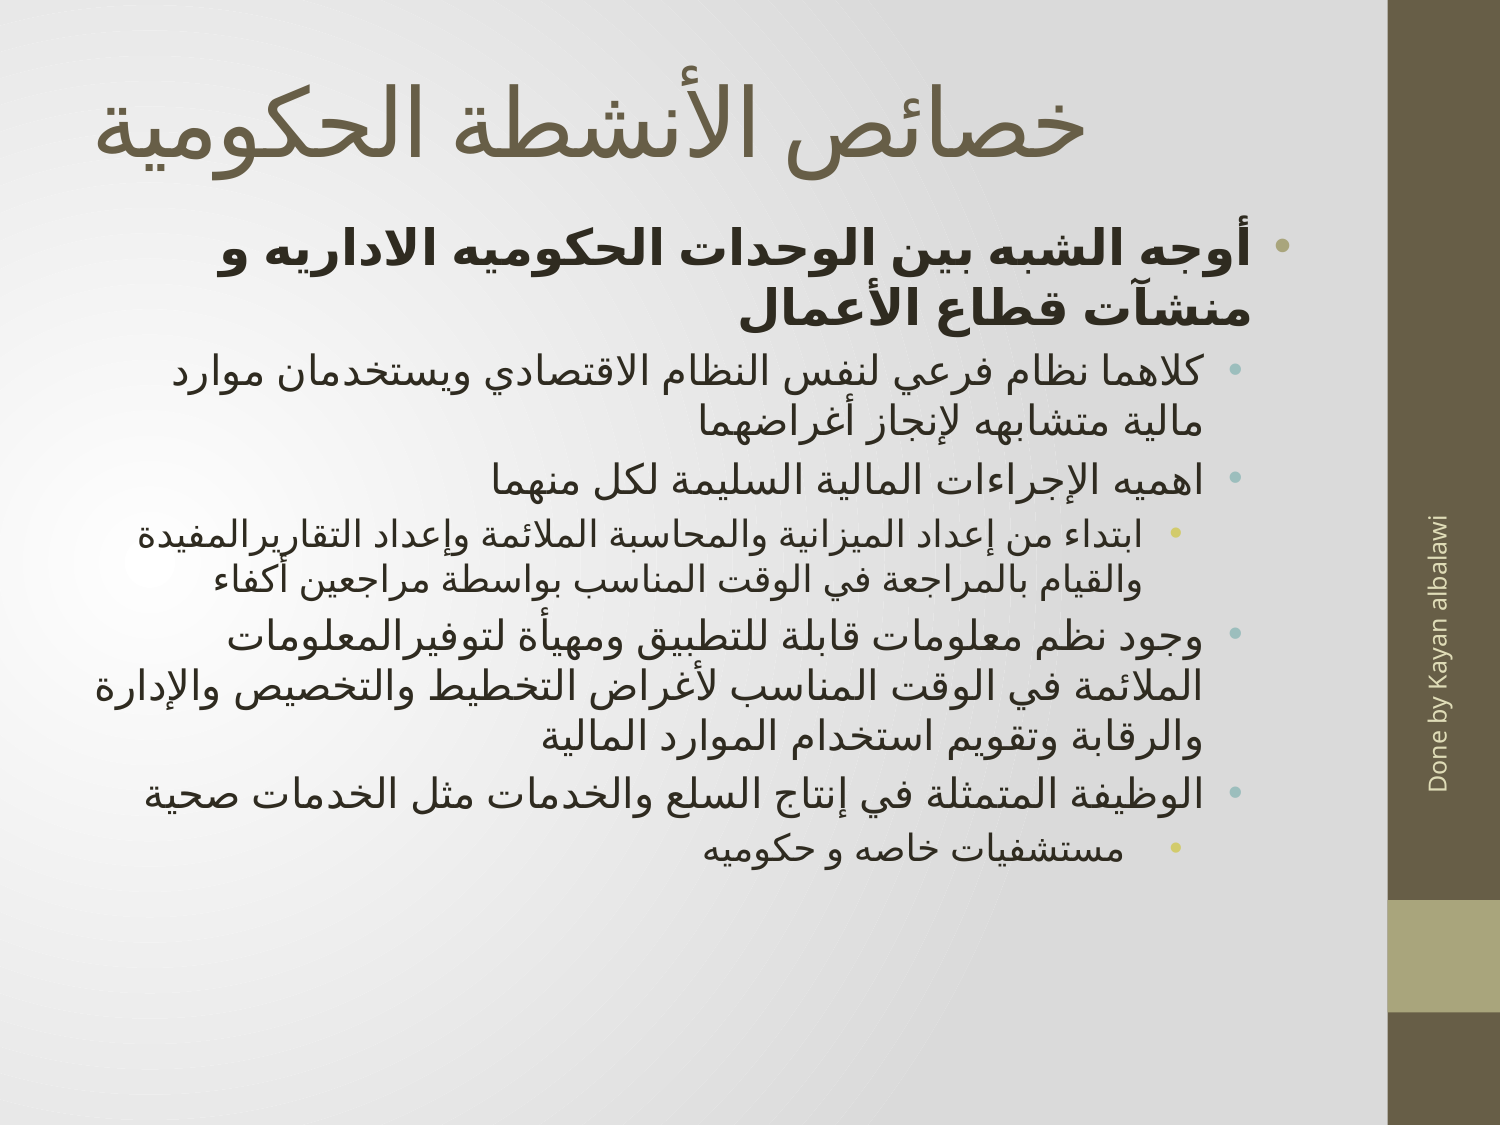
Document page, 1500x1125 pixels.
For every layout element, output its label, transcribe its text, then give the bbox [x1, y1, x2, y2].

title خصائص الأنشطة الحكومية [76, 42, 1327, 197]
footer Done by Kayan albalawi [1408, 500, 1469, 889]
list أوجه الشبه بين الوحدات الحكوميه الاداريه و منشآت قطاع الأعمال كلاهما نظام فرعي لنفس النظام الاقتصادي ويستخدمان موارد مالية متشابهه لإنجاز أغراضهما اهميه الإجراءات المالية السليمة لكل منهما ابتداء من إعداد الميزانية والمحاسبة الملائمة وإعداد التقاريرالمفيدة والقيام بالمراجعة في الوقت المناسب بواسطة مراجعين أكفاء وجود نظم معلومات قابلة للتطبيق ومهيأة لتوفيرالمعلومات الملائمة في الوقت المناسب لأغراض التخطيط والتخصيص والإدارة والرقابة وتقويم استخدام الموارد المالية الوظيفة المتمثلة في إنتاج السلع والخدمات مثل الخدمات صحية مستشفيات خاصه و حكوميه [75, 208, 1325, 1050]
